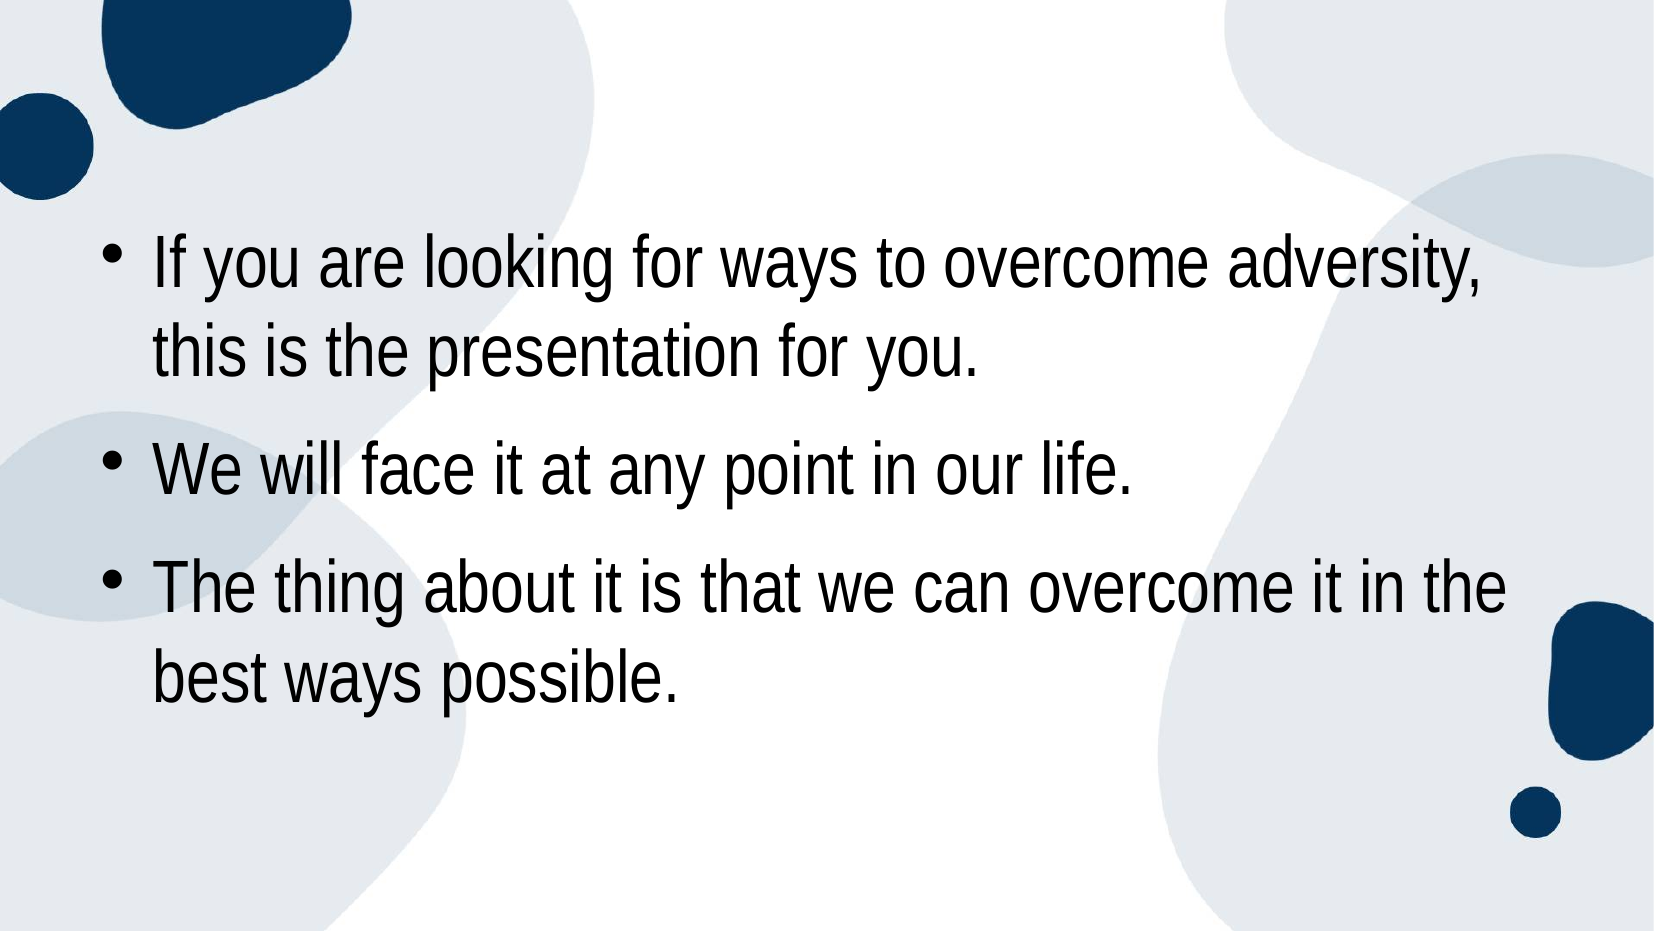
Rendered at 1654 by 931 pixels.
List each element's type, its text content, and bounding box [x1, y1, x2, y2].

list If you are looking for ways to overcome adversity, this is the presentation for you. We will face it at any point in our life. The thing about it is that we can overcome it in the best ways possible. [82, 213, 1571, 717]
picture [0, 0, 1654, 931]
